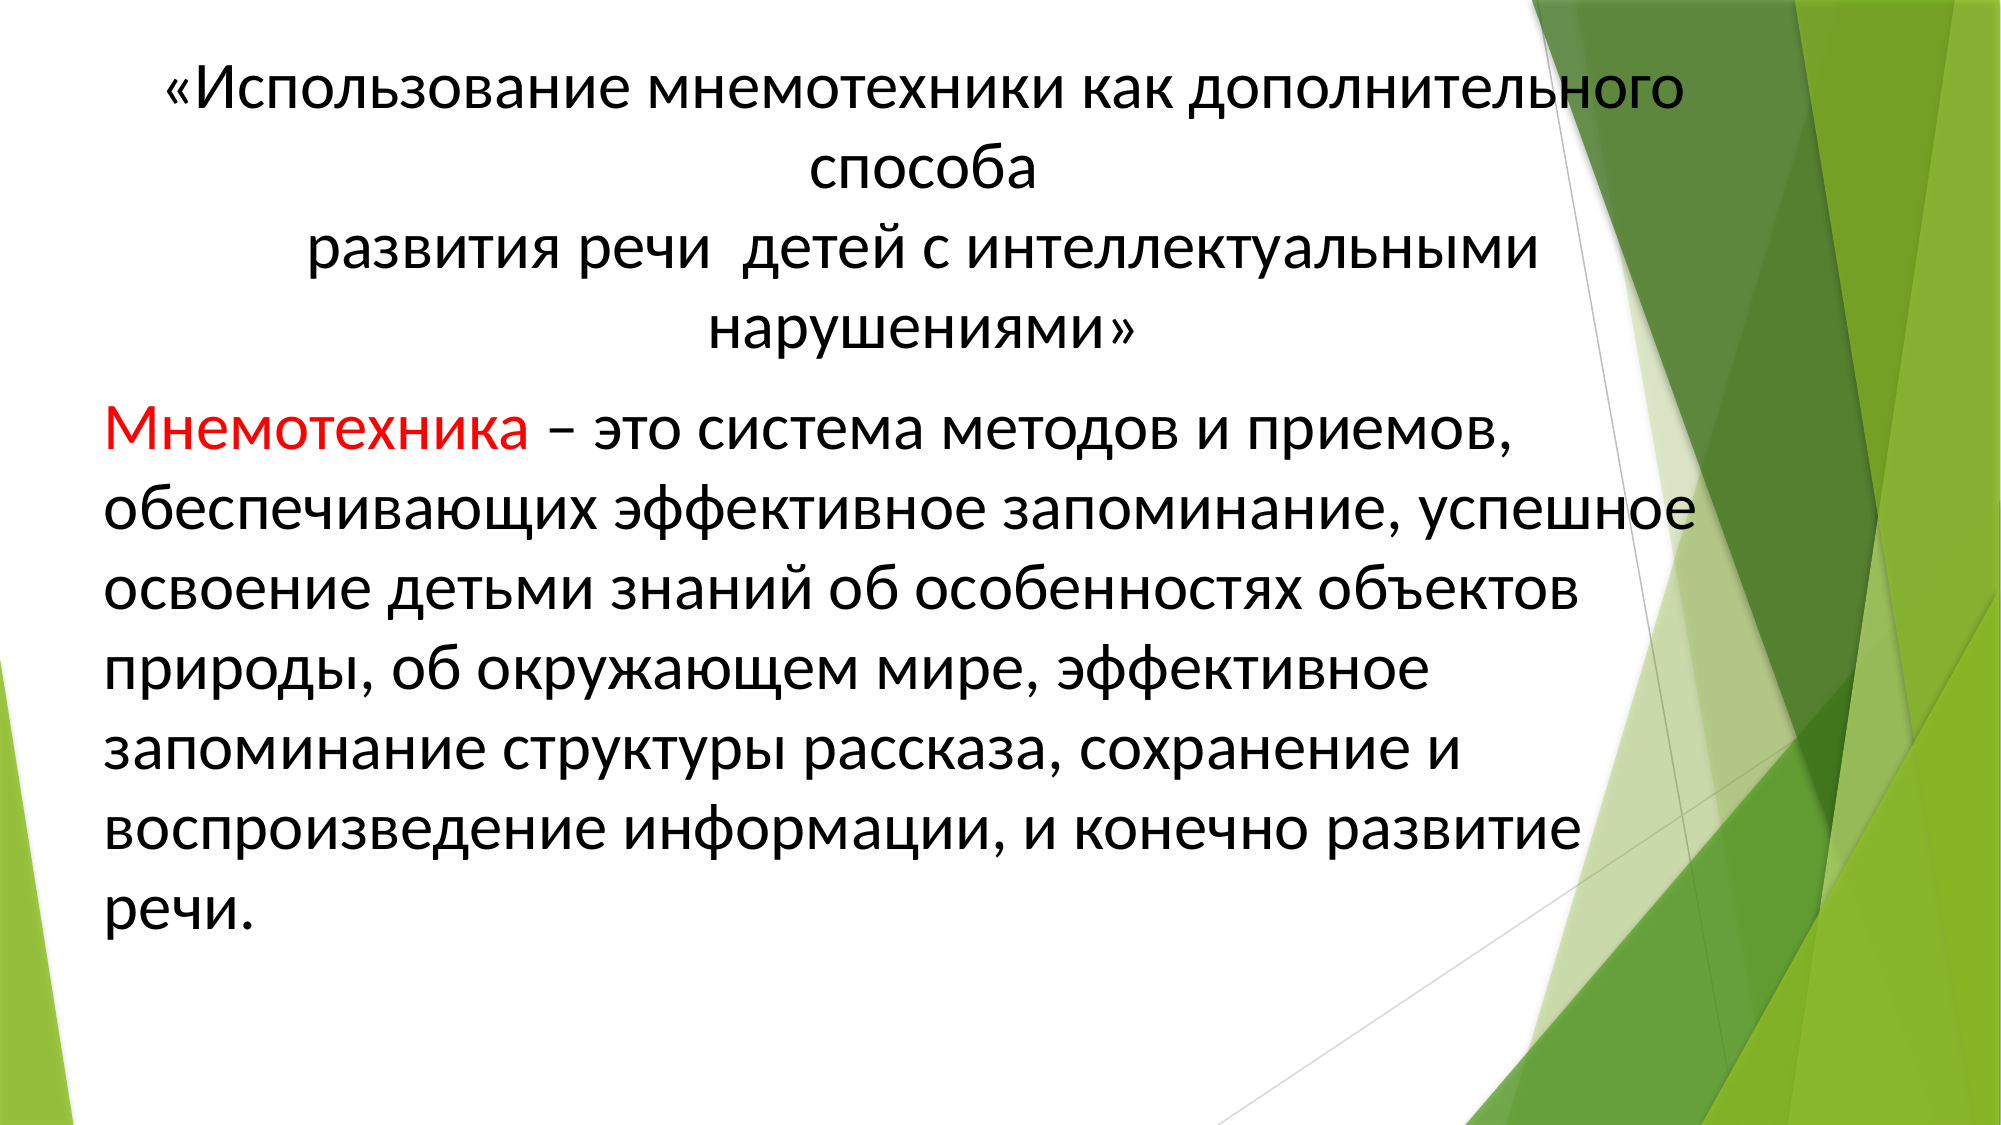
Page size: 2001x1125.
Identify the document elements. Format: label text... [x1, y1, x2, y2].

text_box «Использование мнемотехники как дополнительного способа развития речи детей с интеллектуальными нарушениями» Мнемотехника – это система методов и приемов, обеспечивающих эффективное запоминание, успешное освоение детьми знаний об особенностях объектов природы, об окружающем мире, эффективное запоминание структуры рассказа, сохранение и воспроизведение информации, и конечно развитие речи. [89, 34, 1759, 1125]
